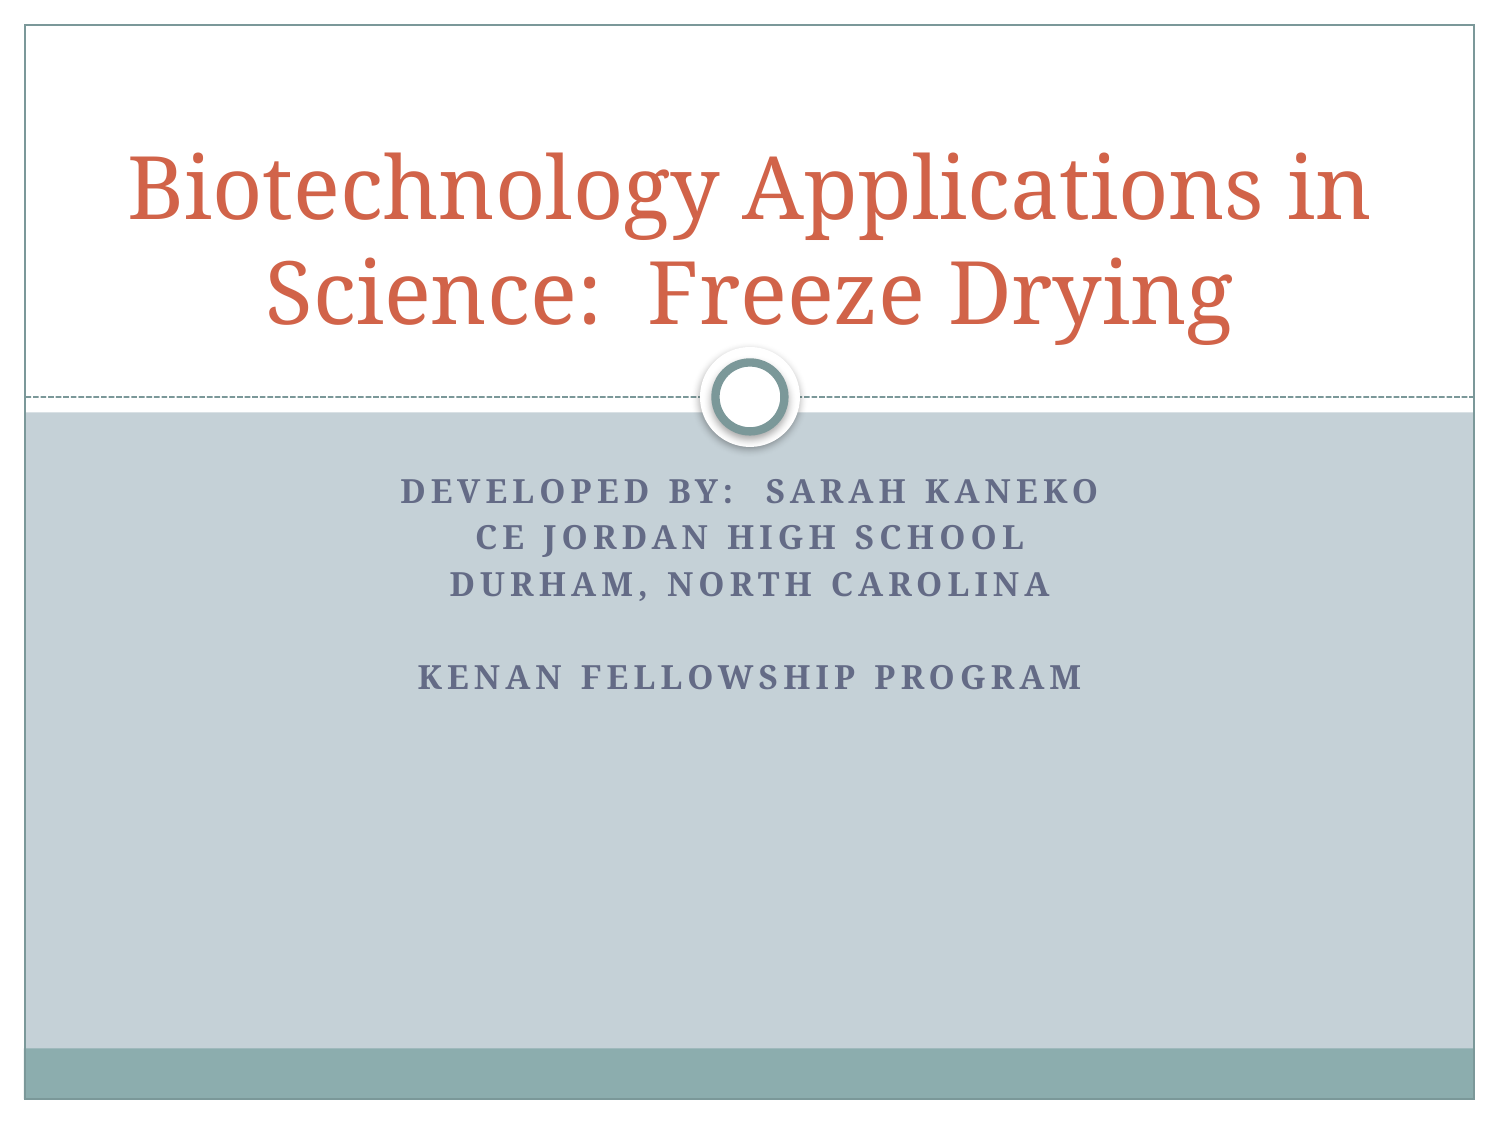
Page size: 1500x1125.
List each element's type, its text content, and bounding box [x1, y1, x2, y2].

subtitle Developed by: Sarah Kaneko Ce Jordan High School Durham, North Carolina Kenan Fellowship Program [225, 462, 1275, 750]
title Biotechnology Applications in Science: Freeze Drying [112, 62, 1388, 350]
